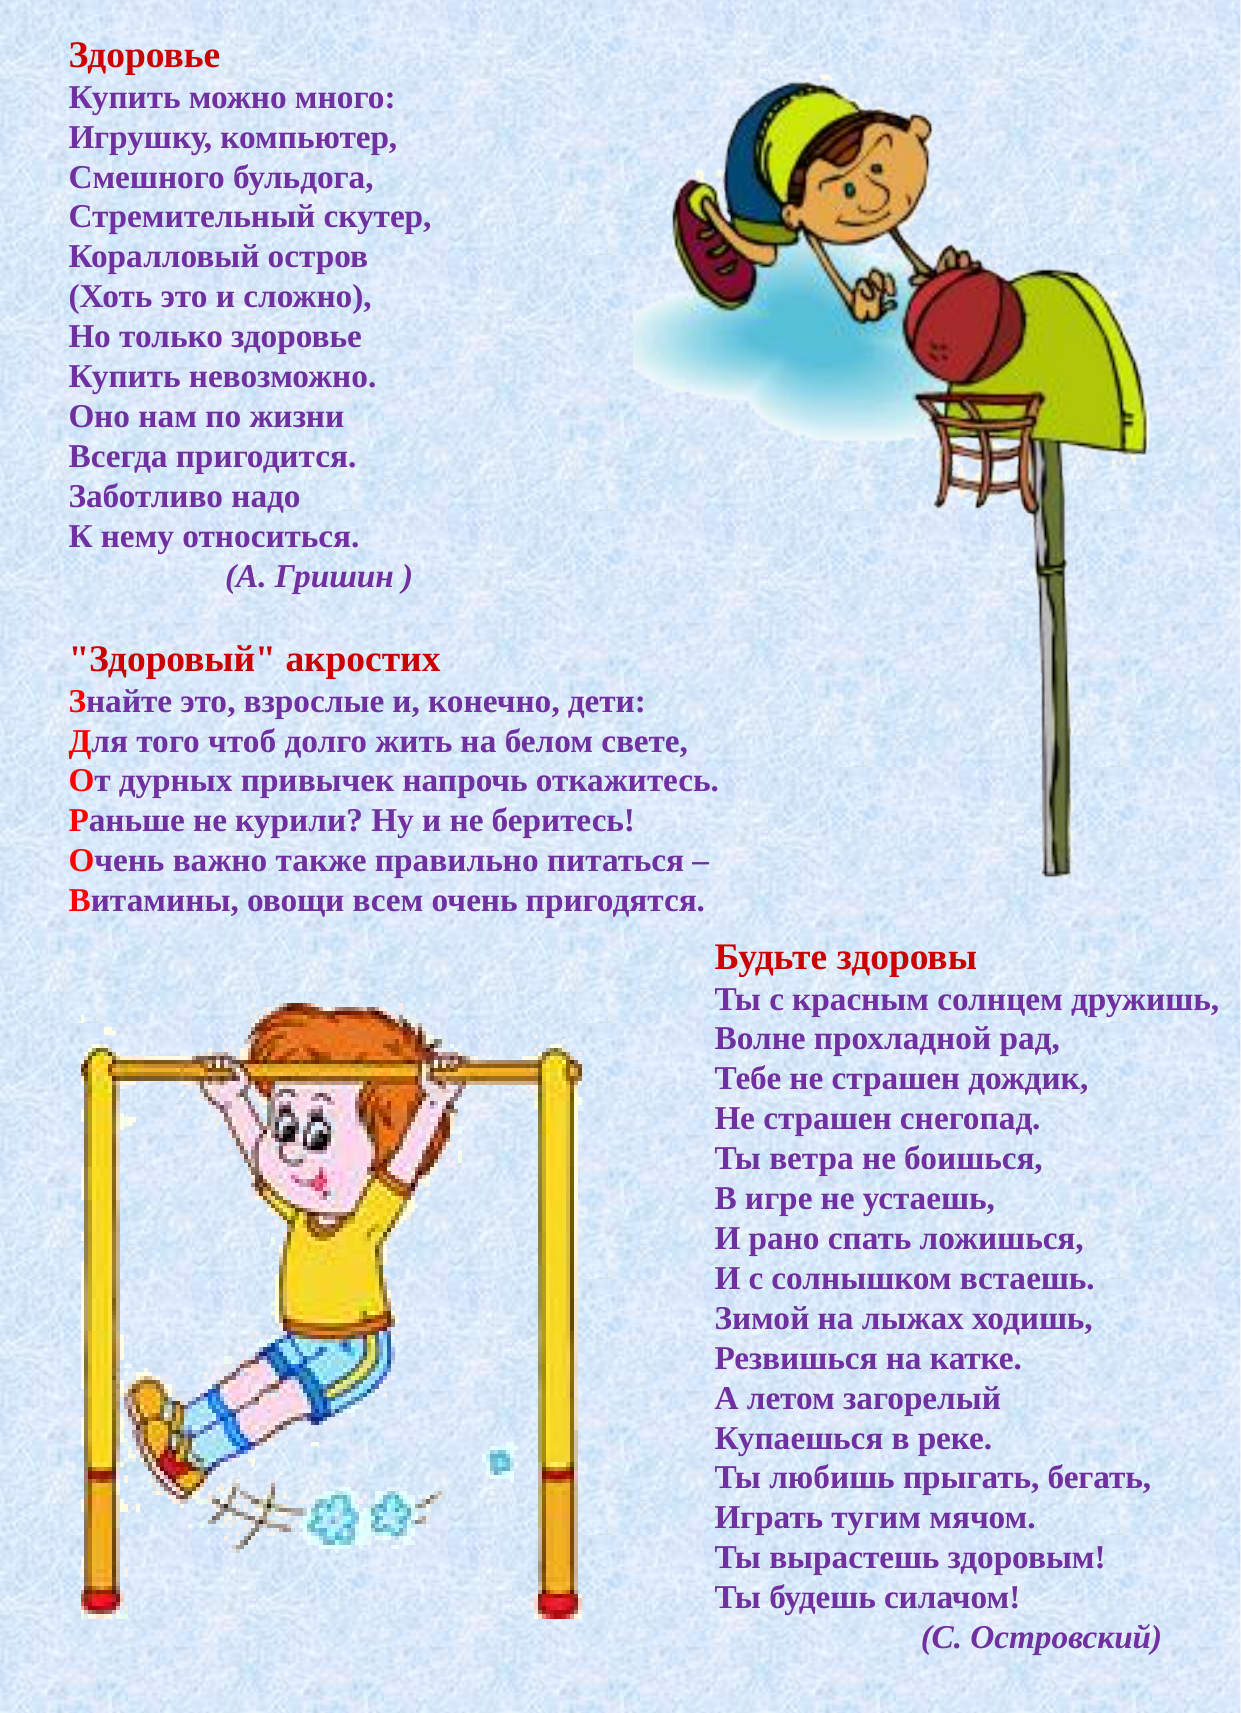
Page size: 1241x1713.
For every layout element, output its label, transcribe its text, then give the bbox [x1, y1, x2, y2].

text_box Будьте здоровы Ты с красным солнцем дружишь, Волне прохладной рад, Тебе не страшен дождик, Не страшен снегопад. Ты ветра не боишься, В игре не устаешь, И рано спать ложишься, И с солнышком встаешь. Зимой на лыжах ходишь, Резвишься на катке. А летом загорелый Купаешься в реке. Ты любишь прыгать, бегать, Играть тугим мячом. Ты вырастешь здоровым! Ты будешь силачом! (С. Островский) [697, 923, 1241, 1704]
text_box Здоровье Купить можно много: Игрушку, компьютер, Смешного бульдога, Стремительный скутер, Коралловый остров (Хоть это и сложно), Но только здоровье Купить невозможно. Оно нам по жизни Всегда пригодится. Заботливо надо К нему относиться. (А. Гришин ) "Здоровый" акростих Знайте это, взрослые и, конечно, дети: Для того чтоб долго жить на белом свете, От дурных привычек напрочь откажитесь. Раньше не курили? Ну и не беритесь! Очень важно также правильно питаться – Витамины, овощи всем очень пригодятся. [51, 21, 789, 1167]
picture [0, 0, 1241, 1713]
